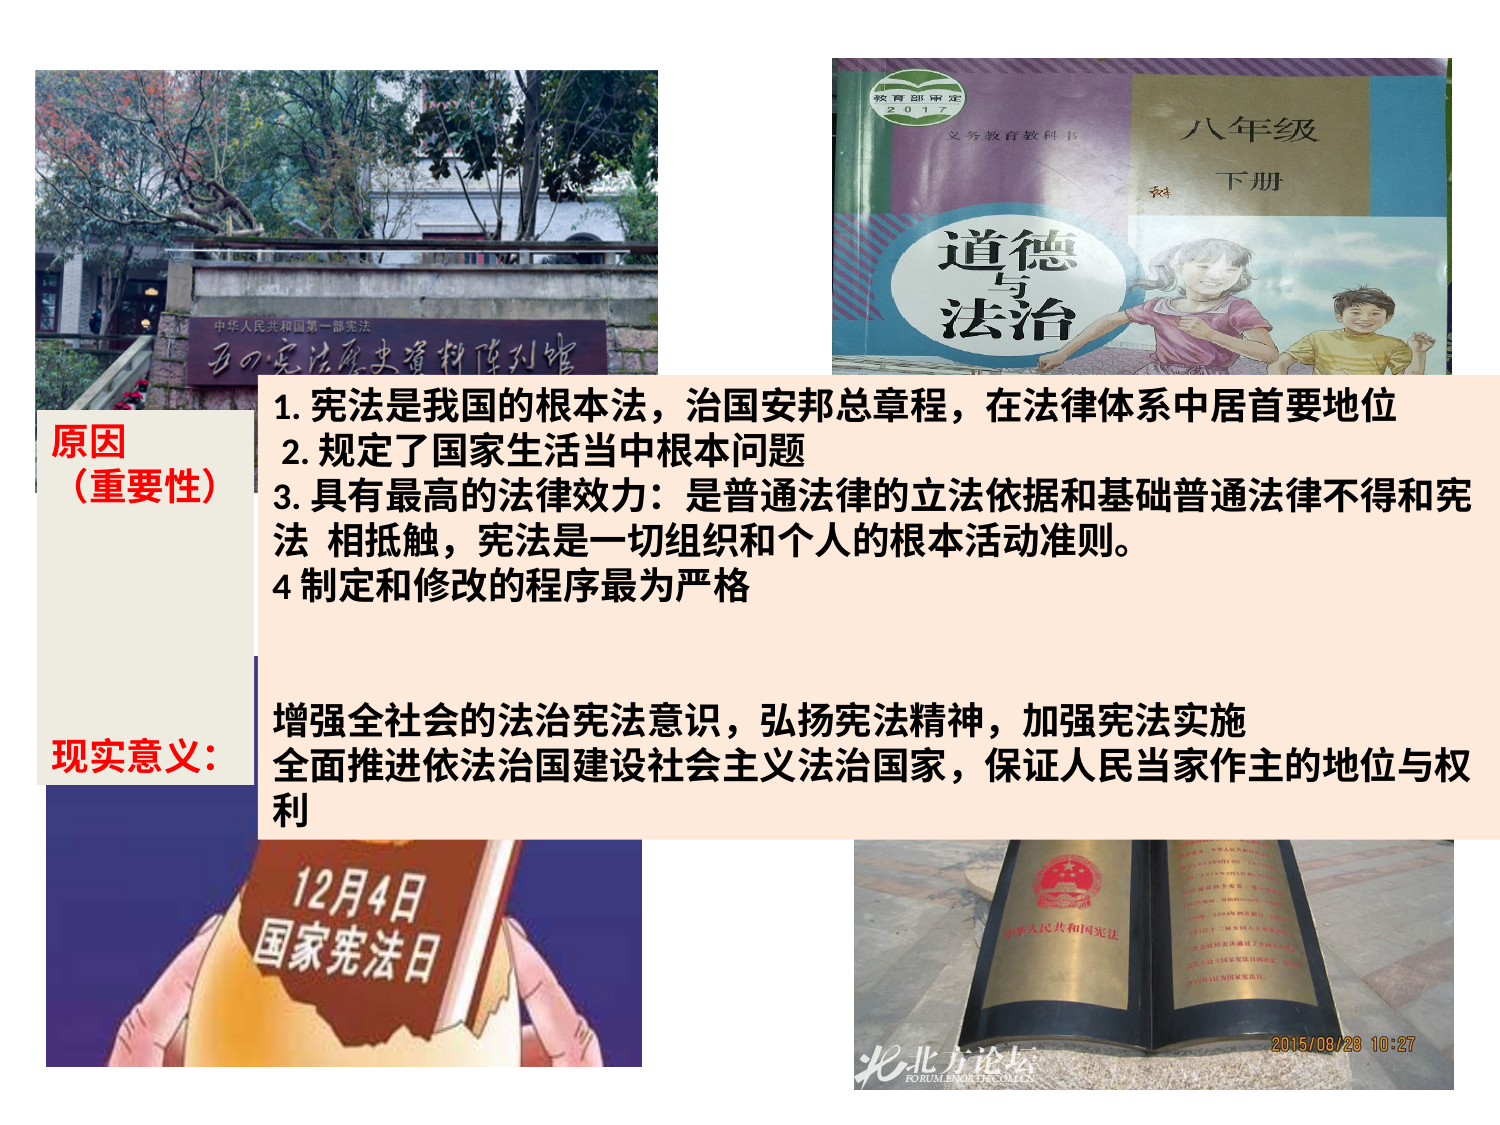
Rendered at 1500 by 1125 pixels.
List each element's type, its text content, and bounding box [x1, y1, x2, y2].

picture [854, 655, 1454, 1091]
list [34, 70, 658, 493]
picture [46, 656, 642, 1067]
text_box 1.宪法是我国的根本法，治国安邦总章程，在法律体系中居首要地位 2.规定了国家生活当中根本问题 3.具有最高的法律效力：是普通法律的立法依据和基础普通法律不得和宪法 相抵触，宪法是一切组织和个人的根本活动准则。 4制定和修改的程序最为严格 增强全社会的法治宪法意识，弘扬宪法精神，加强宪法实施 全面推进依法治国建设社会主义法治国家，保证人民当家作主的地位与权利 [257, 374, 1500, 840]
text_box 原因 （重要性） 现实意义： [36, 501, 255, 785]
picture [831, 58, 1452, 553]
